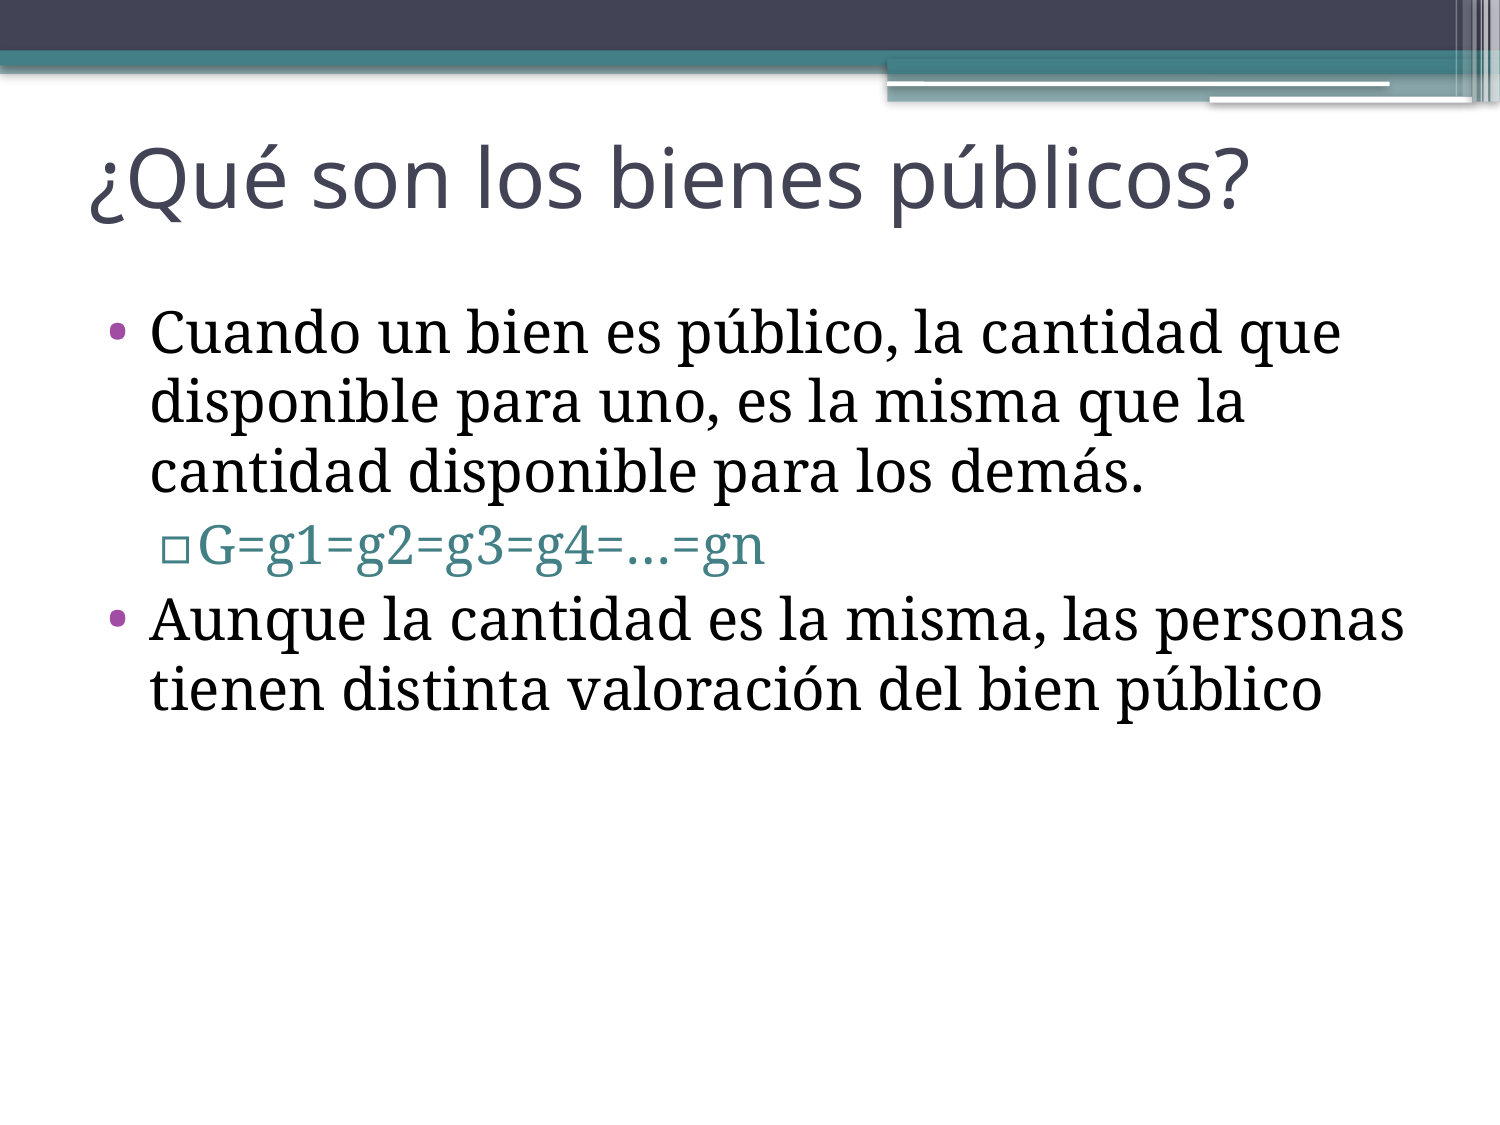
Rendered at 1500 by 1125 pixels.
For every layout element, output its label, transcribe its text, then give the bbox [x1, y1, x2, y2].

title ¿Qué son los bienes públicos? [75, 87, 1425, 263]
list Cuando un bien es público, la cantidad que disponible para uno, es la misma que la cantidad disponible para los demás. G=g1=g2=g3=g4=…=gn Aunque la cantidad es la misma, las personas tienen distinta valoración del bien público [75, 287, 1425, 1004]
